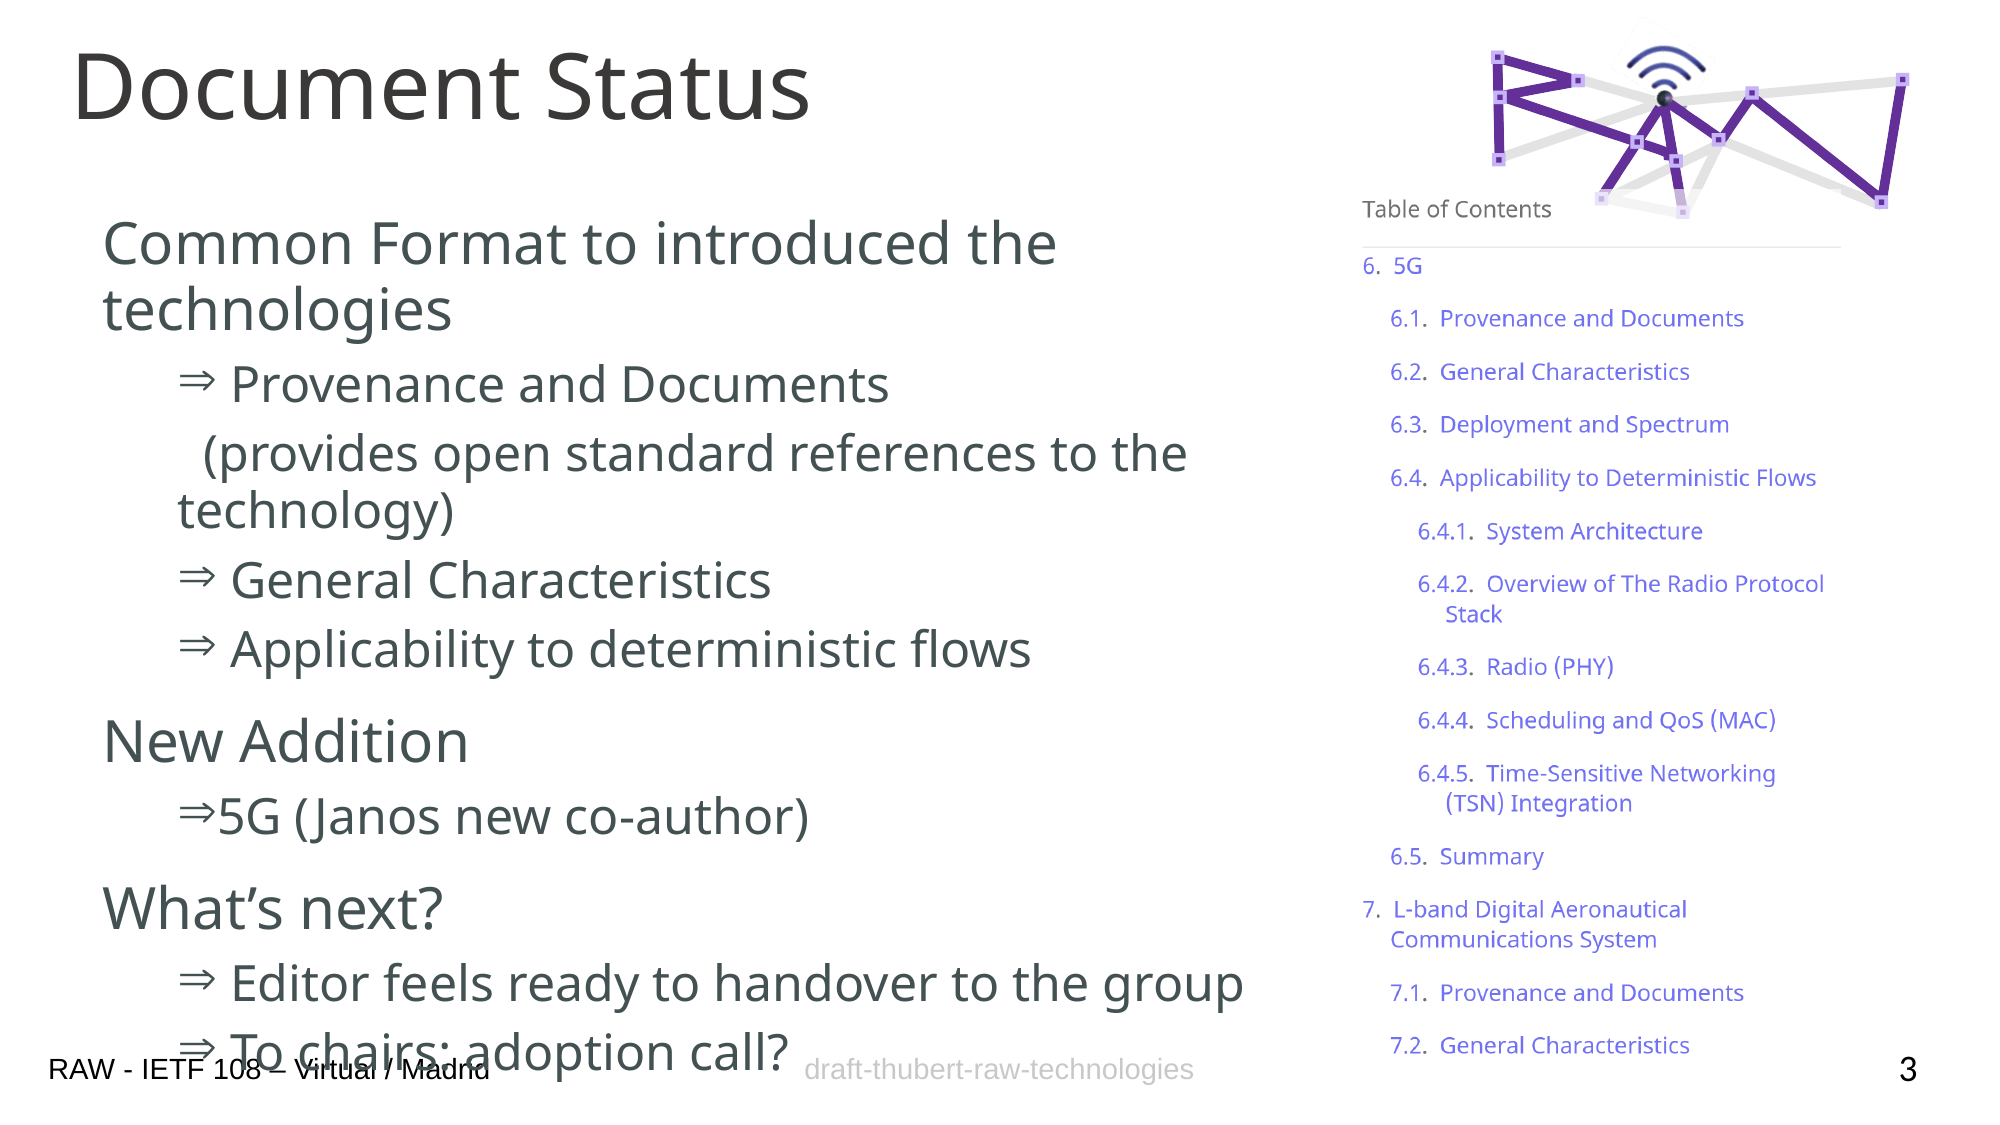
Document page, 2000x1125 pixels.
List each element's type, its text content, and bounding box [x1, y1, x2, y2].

list Common Format to introduced the technologies Provenance and Documents (provides open standard references to the technology) General Characteristics Applicability to deterministic flows New Addition 5G (Janos new co-author) What’s next? Editor feels ready to handover to the group To chairs: adoption call? [91, 169, 1322, 956]
title Document Status [32, 24, 1909, 162]
slide_number 3 [1842, 1036, 1933, 1097]
footer draft-thubert-raw-technologies [662, 1038, 1319, 1099]
picture [1319, 0, 1956, 1101]
